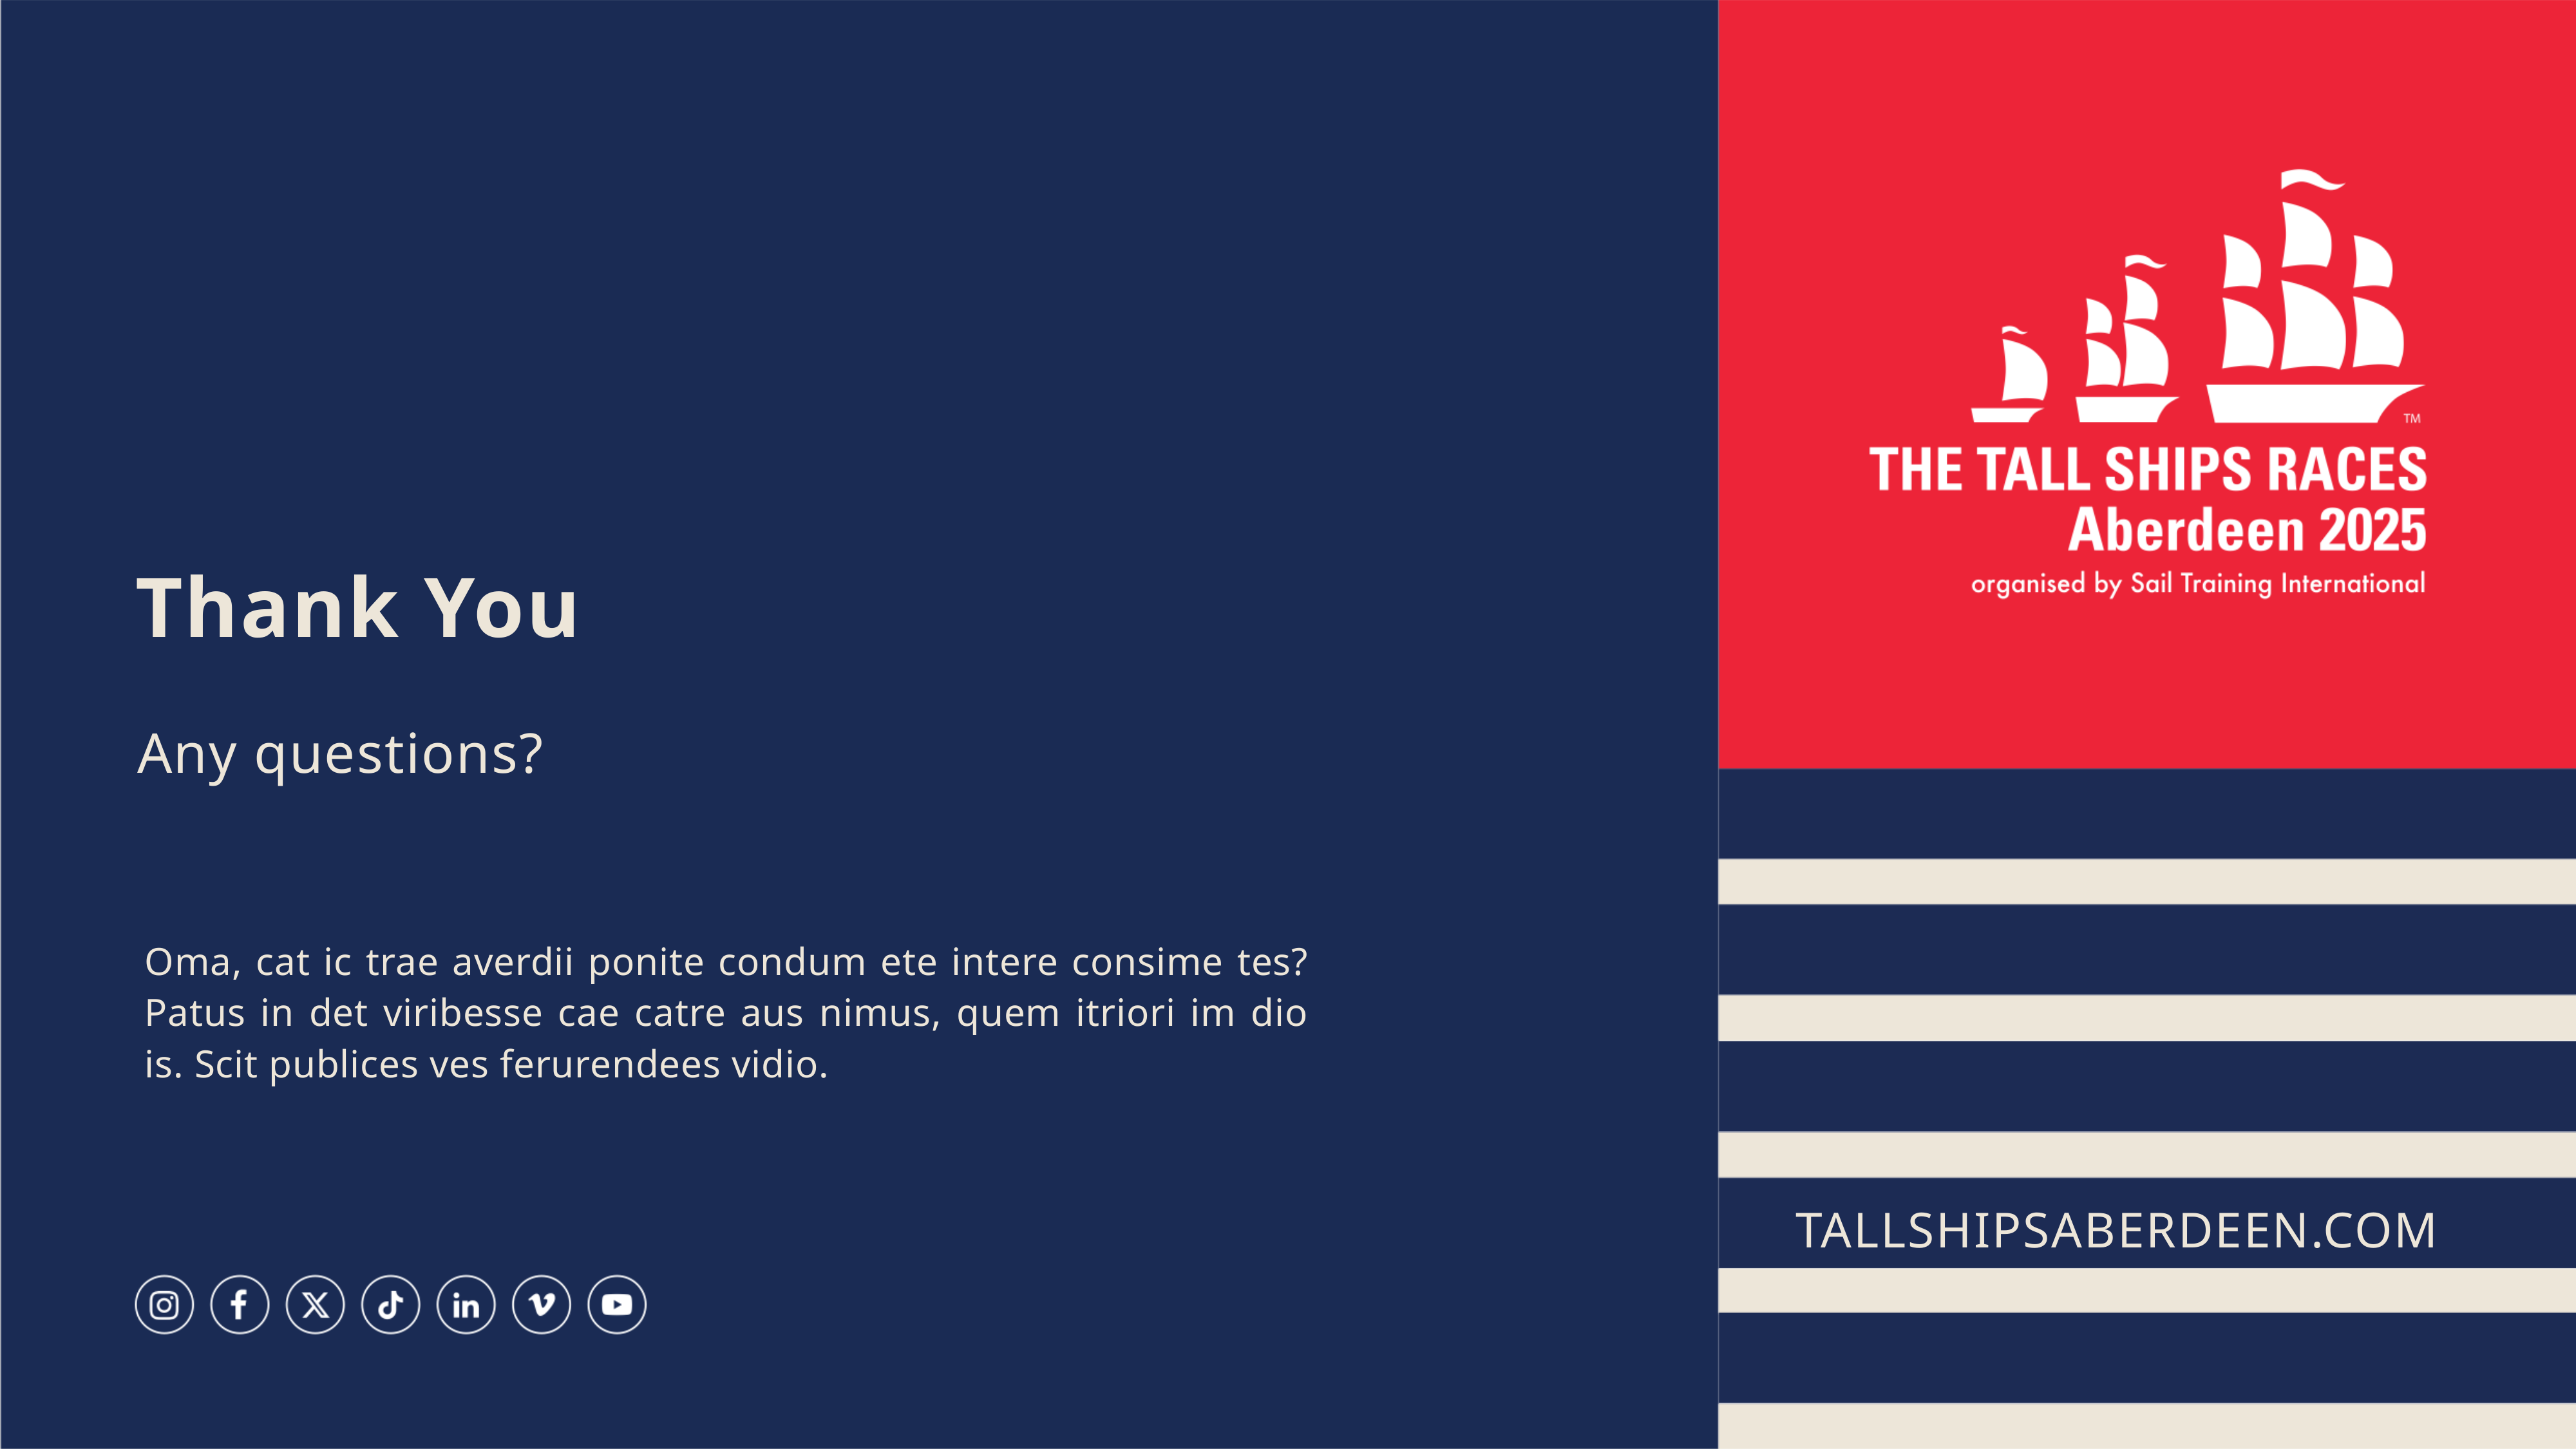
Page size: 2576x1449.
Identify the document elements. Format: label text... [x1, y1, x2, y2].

list Any questions? [135, 684, 1311, 785]
list Oma, cat ic trae averdii ponite condum ete intere consime tes? Patus in det viribesse cae catre aus nimus, quem itriori im dio is. Scit publices ves ferurendees vidio. [135, 932, 1311, 1158]
list Thank You [135, 506, 1311, 654]
picture [0, 0, 2576, 1449]
